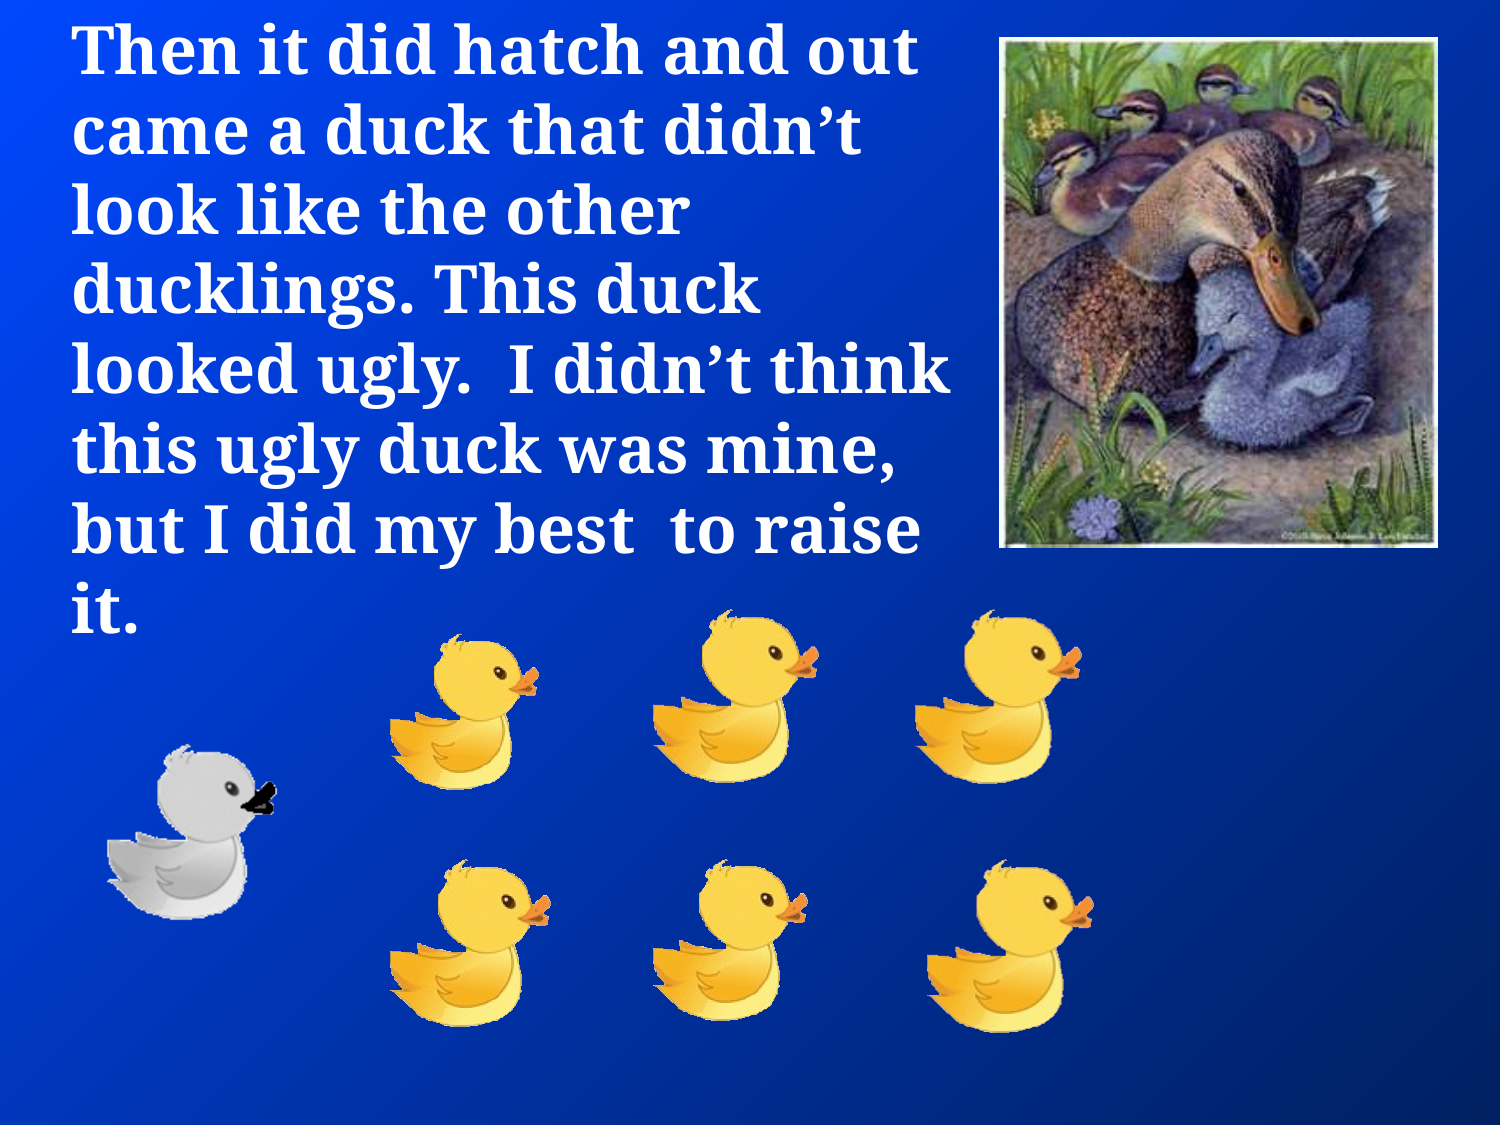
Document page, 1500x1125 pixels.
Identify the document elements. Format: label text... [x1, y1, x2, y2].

picture [649, 599, 826, 788]
picture [387, 624, 545, 793]
picture [924, 849, 1101, 1038]
picture [62, 699, 296, 954]
picture [387, 849, 556, 1030]
picture [912, 599, 1089, 788]
picture [649, 849, 813, 1024]
picture [999, 37, 1438, 548]
list Then it did hatch and out came a duck that didn’t look like the other ducklings. This duck looked ugly. I didn’t think this ugly duck was mine, but I did my best to raise it. [0, 0, 988, 738]
